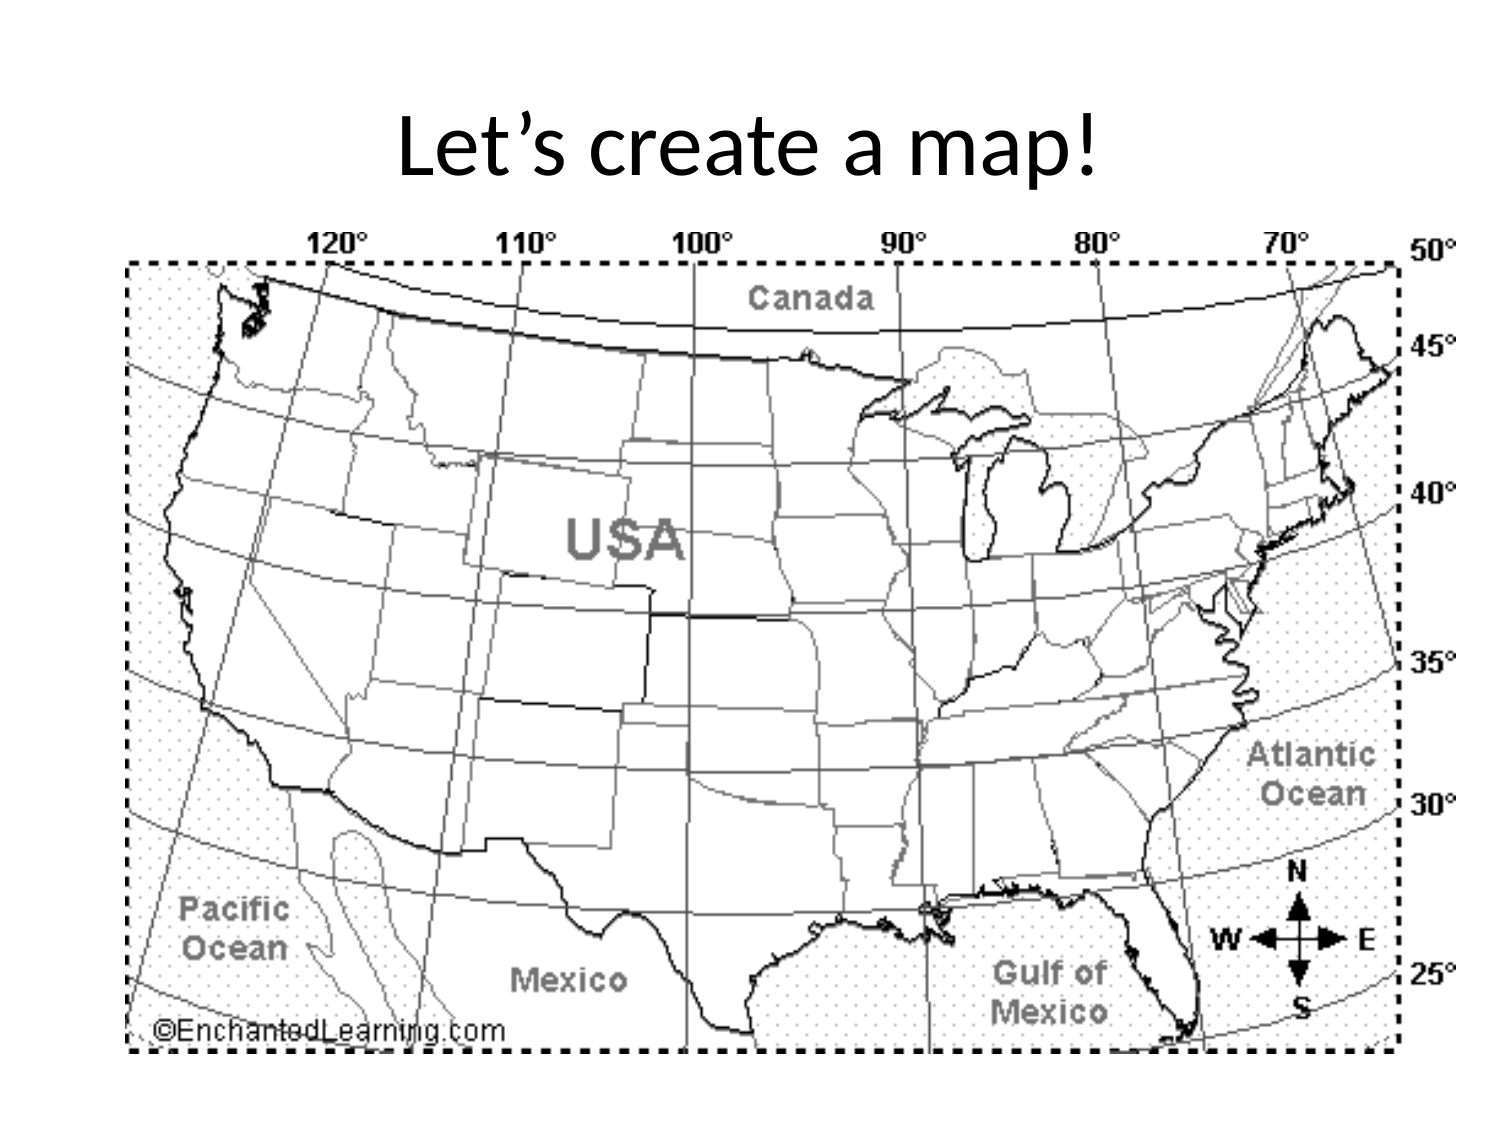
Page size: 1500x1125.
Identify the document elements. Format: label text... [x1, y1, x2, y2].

picture [125, 232, 1456, 1054]
title Let’s create a map! [75, 45, 1425, 233]
